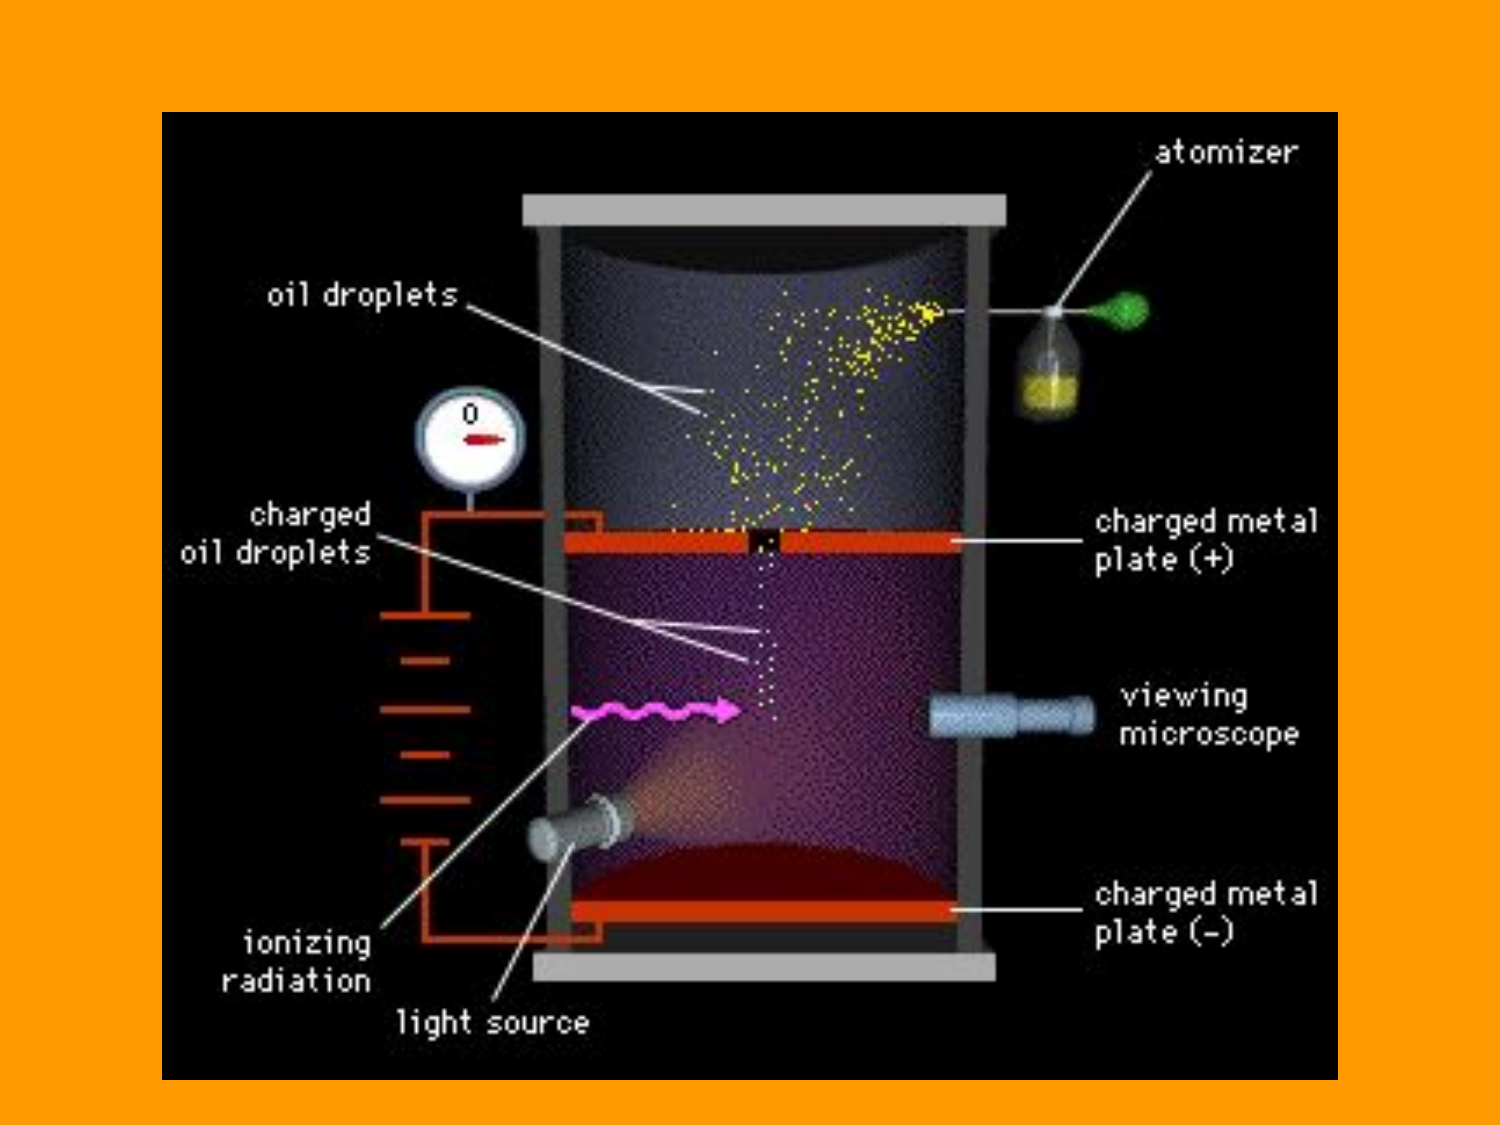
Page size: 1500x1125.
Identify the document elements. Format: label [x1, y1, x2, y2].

list [162, 112, 1338, 1080]
